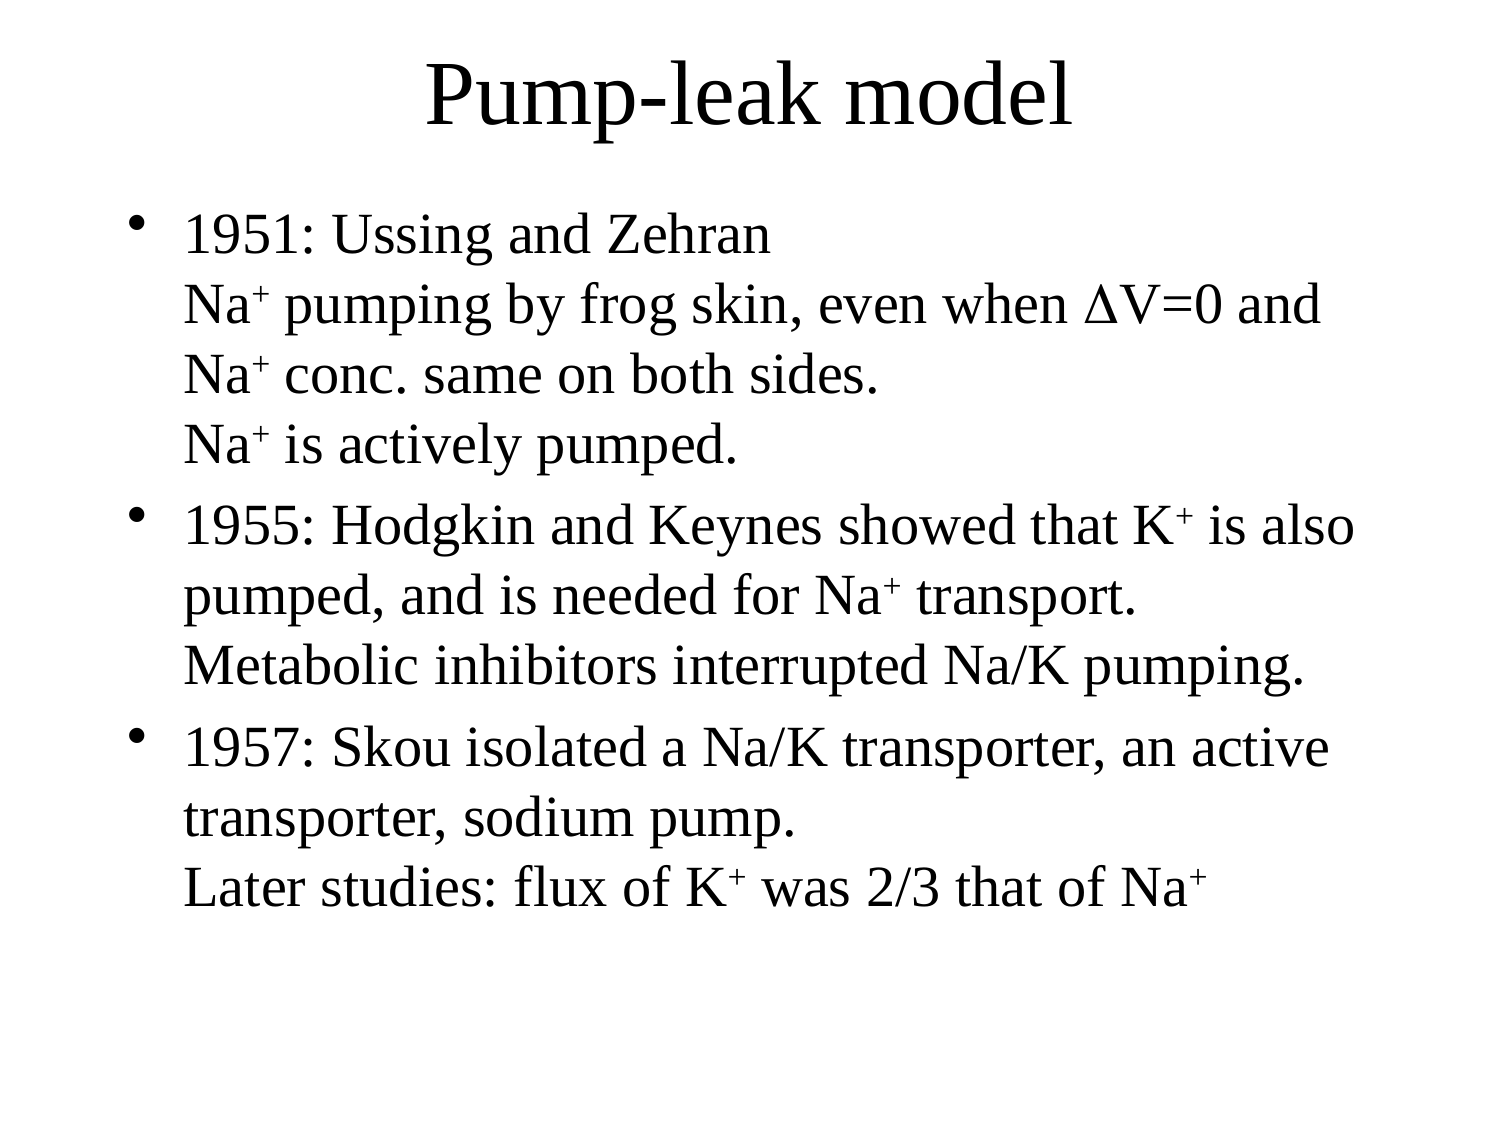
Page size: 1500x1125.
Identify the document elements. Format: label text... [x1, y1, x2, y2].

text_box 1951: Ussing and Zehran Na+ pumping by frog skin, even when V=0 and Na+ conc. same on both sides. Na+ is actively pumped. 1955: Hodgkin and Keynes showed that K+ is also pumped, and is needed for Na+ transport. Metabolic inhibitors interrupted Na/K pumping. 1957: Skou isolated a Na/K transporter, an active transporter, sodium pump. Later studies: flux of K+ was 2/3 that of Na+ [112, 187, 1388, 1025]
title Pump-leak model [112, 24, 1388, 150]
